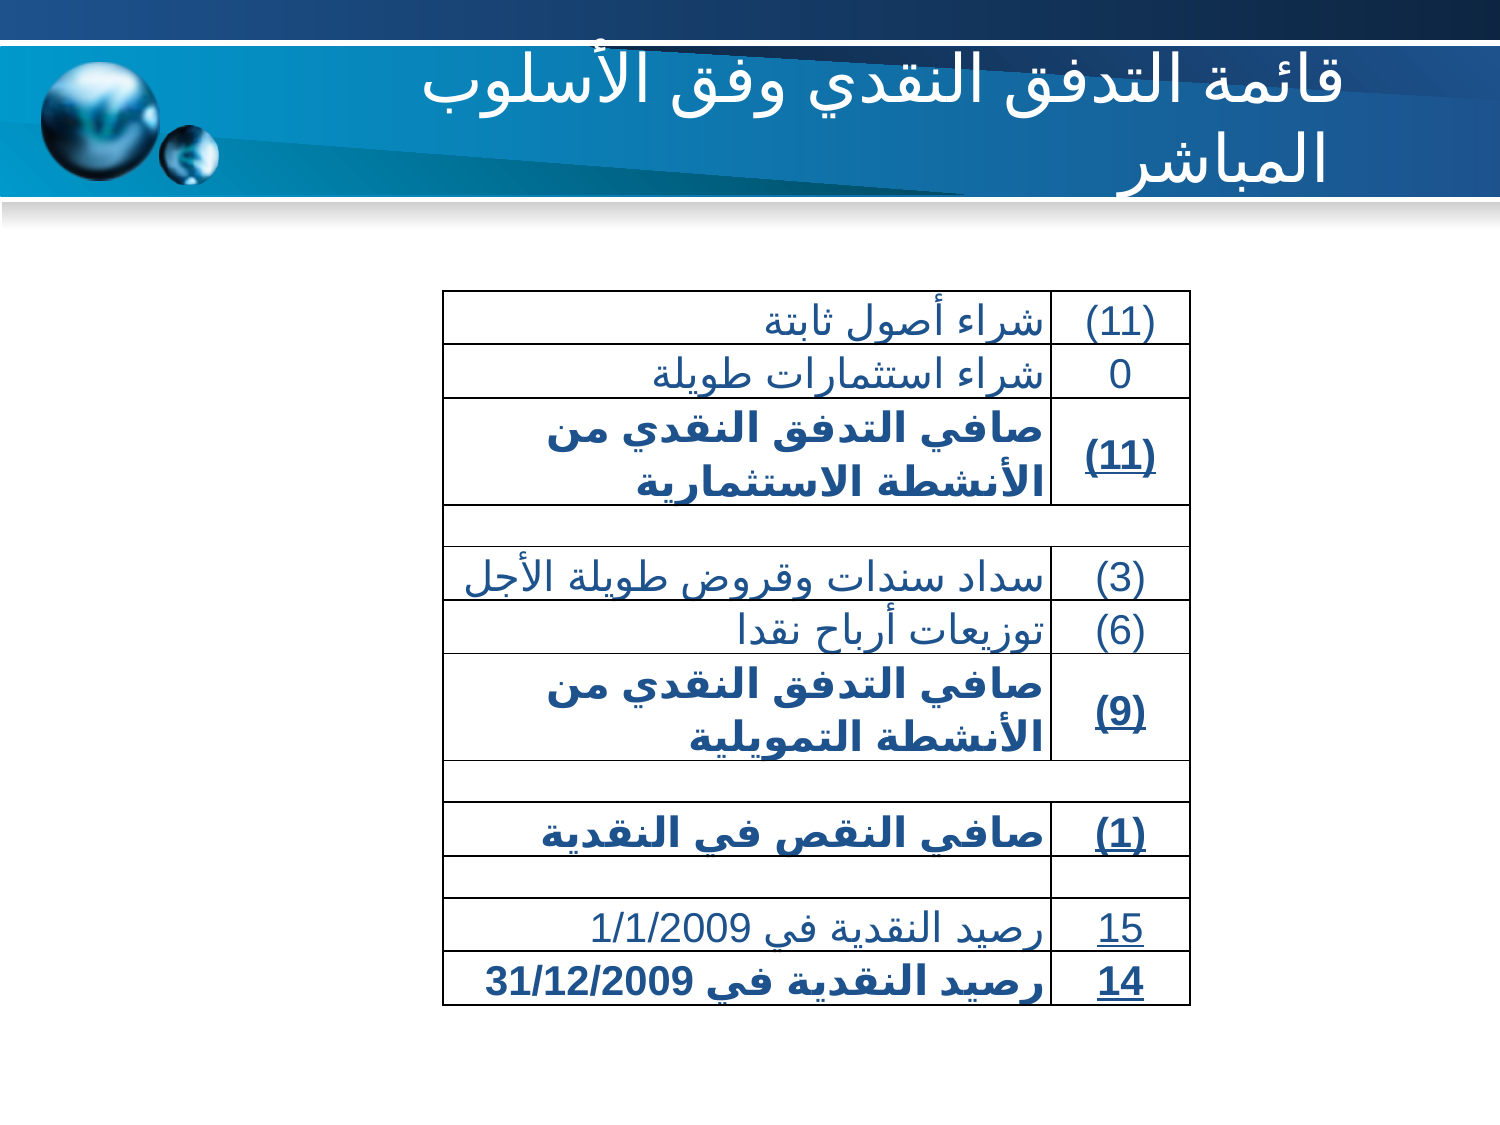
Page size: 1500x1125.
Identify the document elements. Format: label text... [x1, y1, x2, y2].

table_cell صافي التدفق النقدي من الأنشطة التمويلية [444, 654, 1050, 760]
table_cell (6) [1052, 601, 1189, 653]
table_header (11) [1052, 292, 1189, 343]
table_cell [444, 761, 1189, 801]
table_cell صافي التدفق النقدي من الأنشطة الاستثمارية [444, 399, 1050, 504]
table_cell 14 [1052, 952, 1189, 1004]
table_cell (11) [1052, 399, 1189, 504]
table_cell رصيد النقدية في 1/1/2009 [444, 899, 1050, 950]
table_cell رصيد النقدية في 31/12/2009 [444, 952, 1050, 1004]
table_cell شراء استثمارات طويلة [444, 345, 1050, 397]
table_header شراء أصول ثابتة [444, 292, 1050, 343]
table_cell (3) [1052, 547, 1189, 599]
table_cell توزيعات أرباح نقدا [444, 601, 1050, 653]
table_cell (9) [1052, 654, 1189, 760]
table_cell (1) [1052, 803, 1189, 855]
picture [160, 126, 218, 184]
table_cell صافي النقص في النقدية [444, 803, 1050, 855]
table_cell [1052, 857, 1189, 897]
table_cell 15 [1052, 899, 1189, 950]
table_cell 0 [1052, 345, 1189, 397]
table_cell [444, 857, 1050, 897]
title قائمة التدفق النقدي وفق الأسلوب المباشر [274, 44, 1363, 188]
table_cell [444, 506, 1189, 546]
picture [42, 63, 159, 180]
table_cell سداد سندات وقروض طويلة الأجل [444, 547, 1050, 599]
